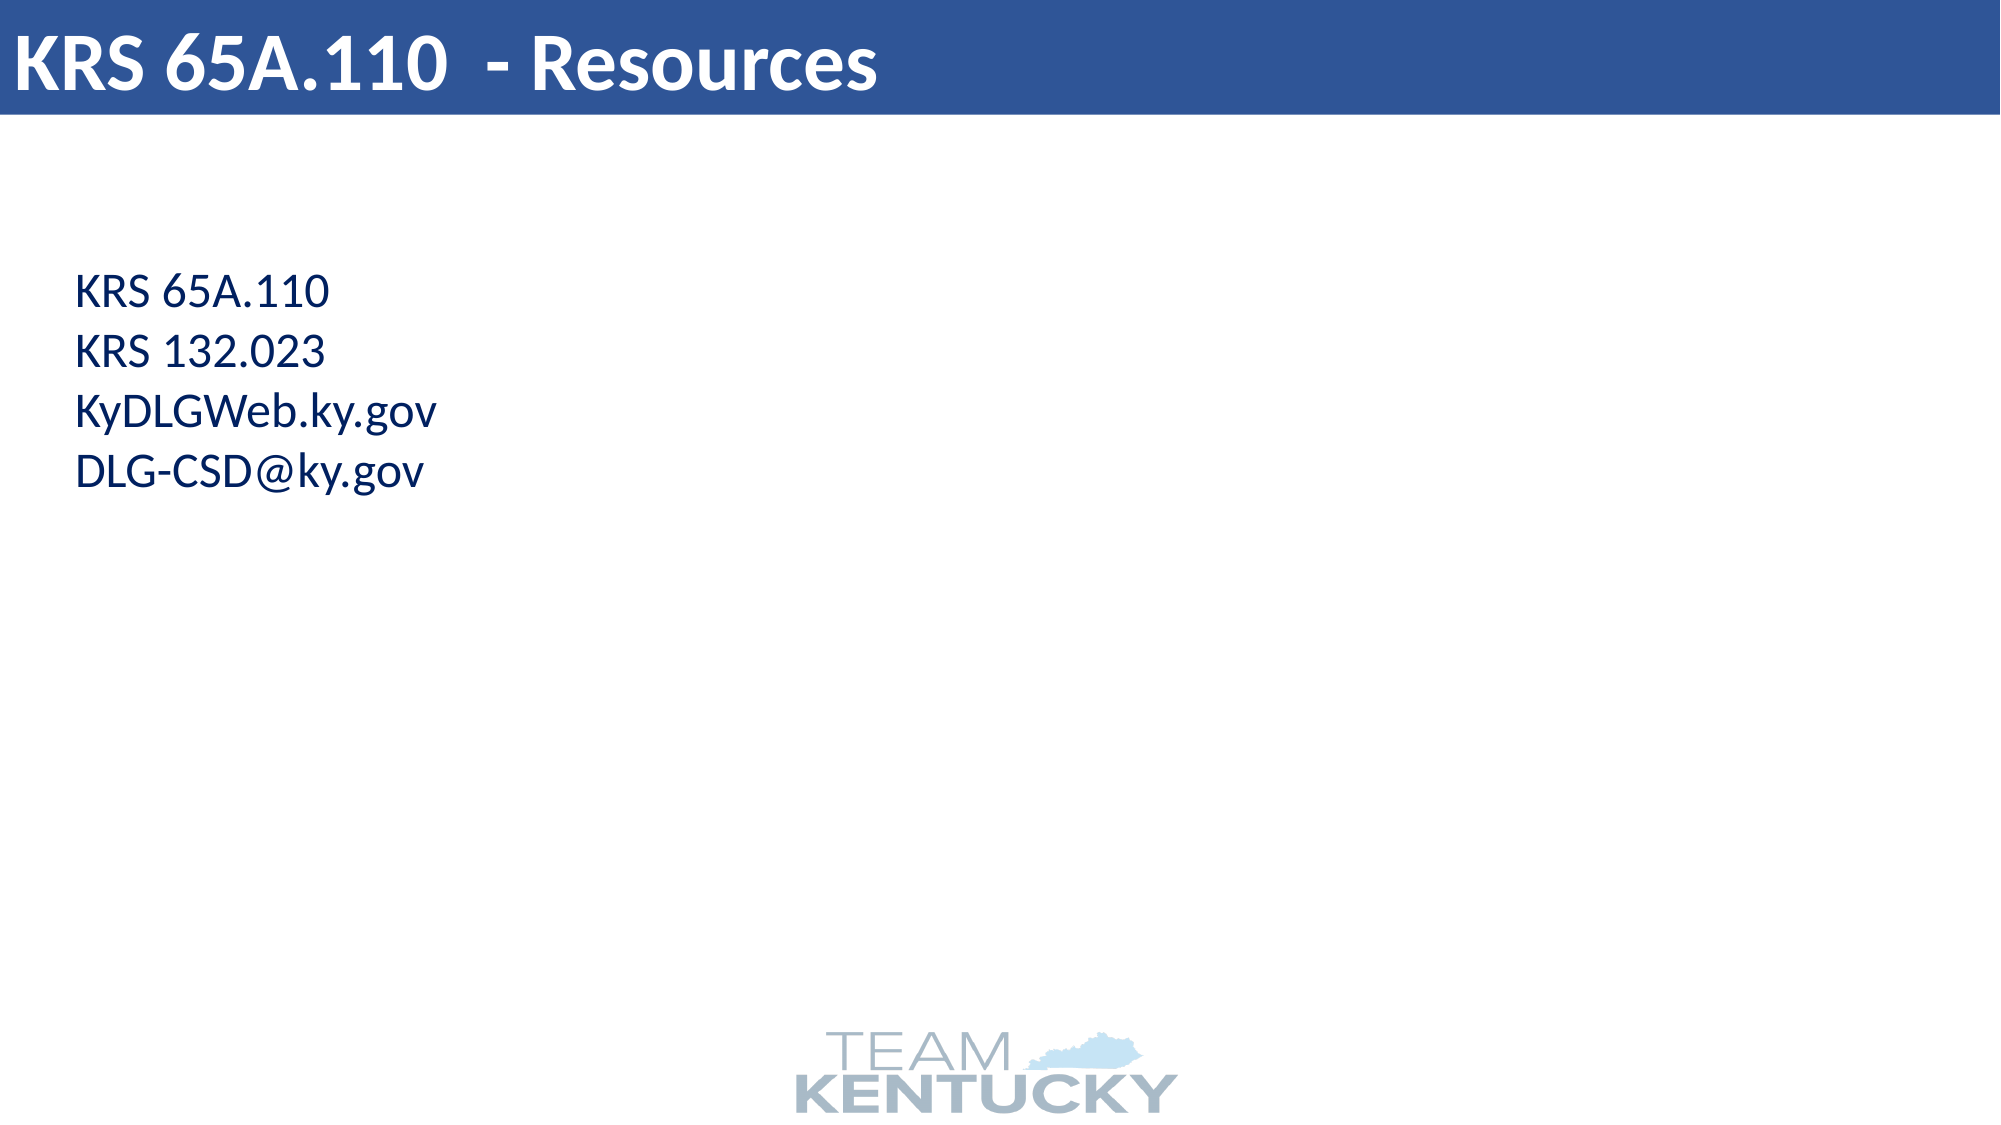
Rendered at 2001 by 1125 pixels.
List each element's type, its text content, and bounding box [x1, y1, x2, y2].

picture [790, 1030, 1183, 1115]
text_box KRS 65A.110 KRS 132.023 KyDLGWeb.ky.gov DLG-CSD@ky.gov [60, 249, 1929, 565]
text_box KRS 65A.110 - Resources [0, 0, 2000, 115]
